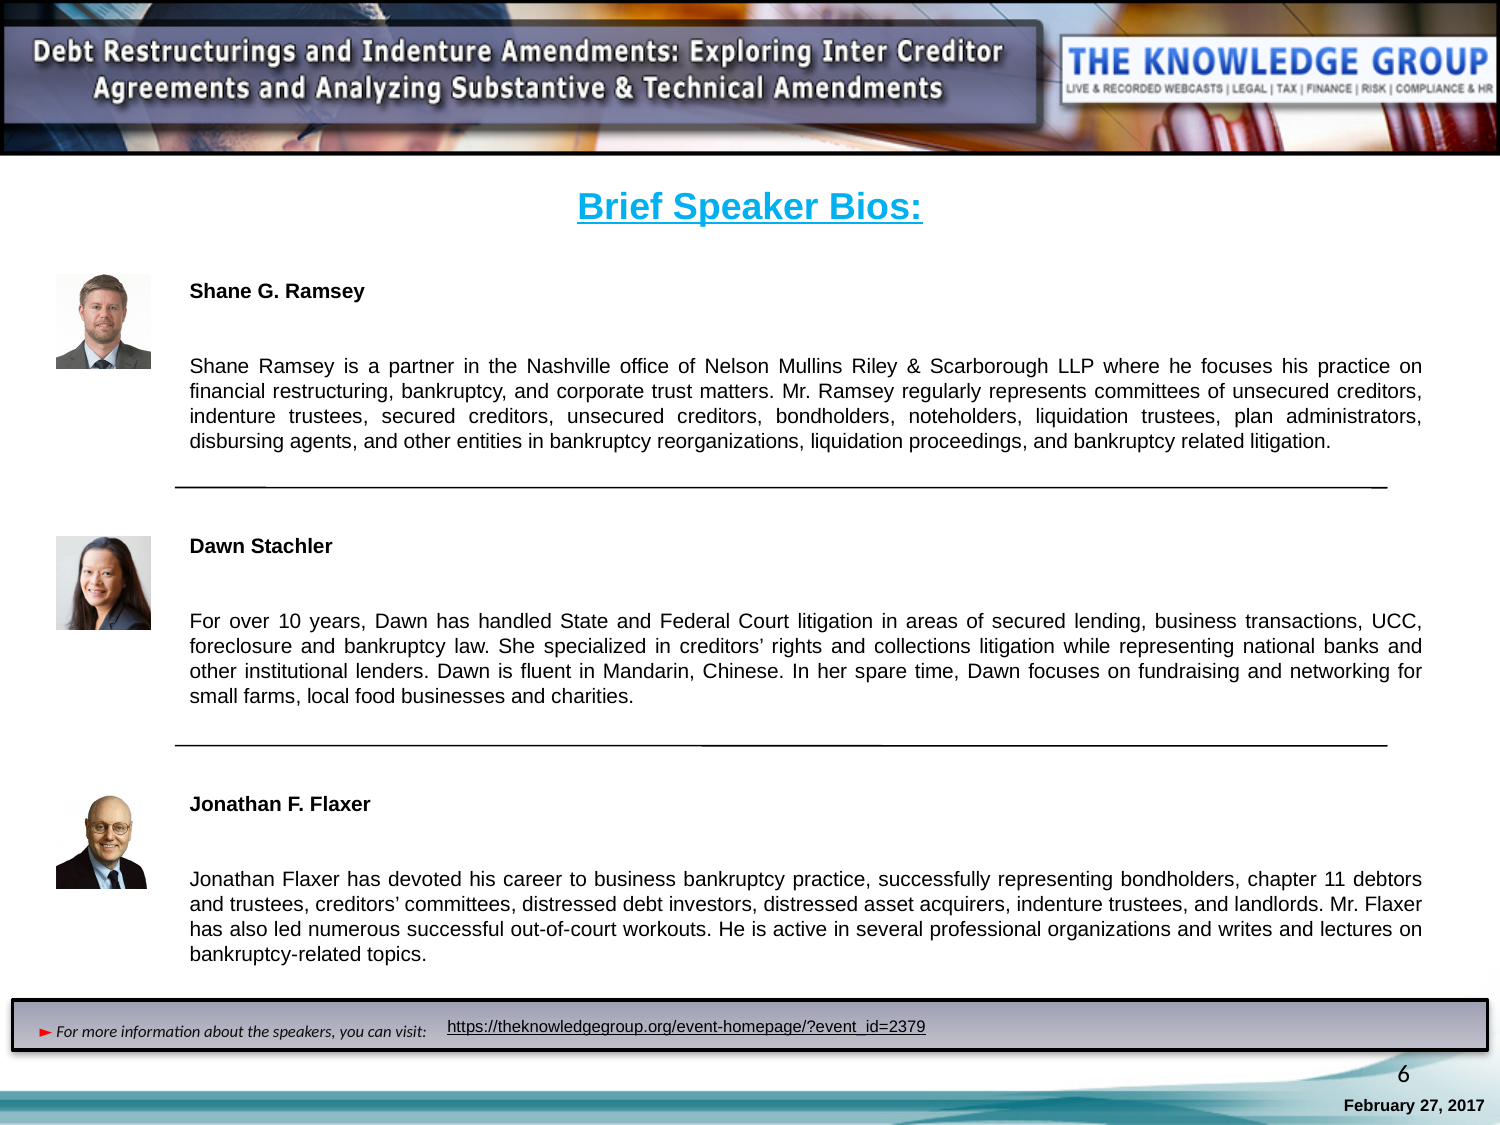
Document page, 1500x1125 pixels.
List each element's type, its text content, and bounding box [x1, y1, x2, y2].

text_box Brief Speaker Bios: [0, 174, 1500, 235]
slide_number 6 [1074, 1061, 1425, 1103]
text_box Shane G. Ramsey Shane Ramsey is a partner in the Nashville office of Nelson Mullins Riley & Scarborough LLP where he focuses his practice on financial restructuring, bankruptcy, and corporate trust matters. Mr. Ramsey regularly represents committees of unsecured creditors, indenture trustees, secured creditors, unsecured creditors, bondholders, noteholders, liquidation trustees, plan administrators, disbursing agents, and other entities in bankruptcy reorganizations, liquidation proceedings, and bankruptcy related litigation. [174, 270, 1438, 460]
picture [0, 235, 1500, 1125]
text_box Jonathan F. Flaxer Jonathan Flaxer has devoted his career to business bankruptcy practice, successfully representing bondholders, chapter 11 debtors and trustees, creditors’ committees, distressed debt investors, distressed asset acquirers, indenture trustees, and landlords. Mr. Flaxer has also led numerous successful out-of-court workouts. He is active in several professional organizations and writes and lectures on bankruptcy-related topics. [174, 783, 1438, 973]
picture [0, 0, 1500, 174]
text_box Dawn Stachler For over 10 years, Dawn has handled State and Federal Court litigation in areas of secured lending, business transactions, UCC, foreclosure and bankruptcy law. She specialized in creditors’ rights and collections litigation while representing national banks and other institutional lenders. Dawn is fluent in Mandarin, Chinese. In her spare time, Dawn focuses on fundraising and networking for small farms, local food businesses and charities. [174, 525, 1438, 715]
text_box February 27, 2017 [1100, 1087, 1500, 1123]
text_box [12, 999, 1488, 1051]
